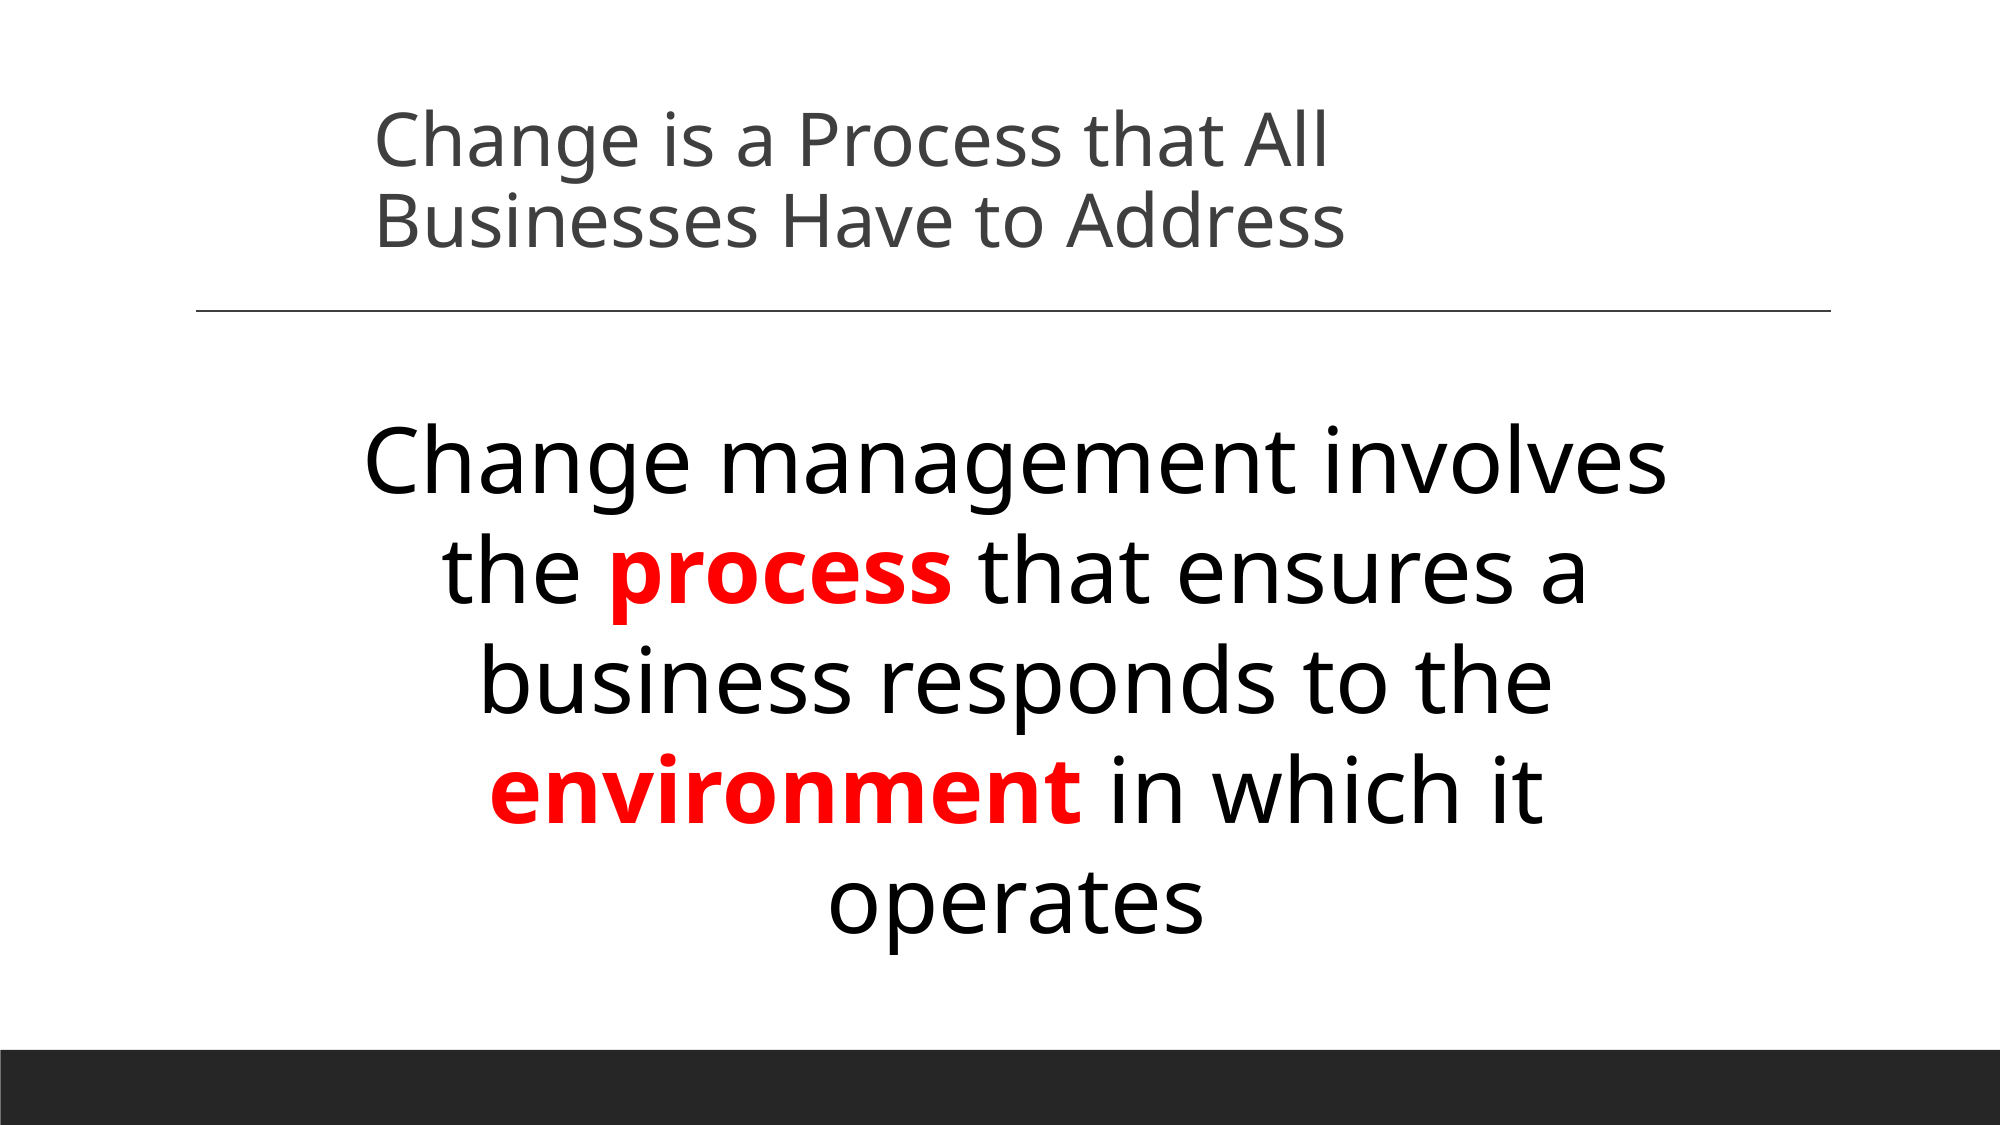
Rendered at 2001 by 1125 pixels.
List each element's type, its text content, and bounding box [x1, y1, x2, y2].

title Change is a Process that All Businesses Have to Address [358, 94, 1709, 271]
text_box Change management involves the process that ensures a business responds to the environment in which it operates [324, 394, 1709, 960]
